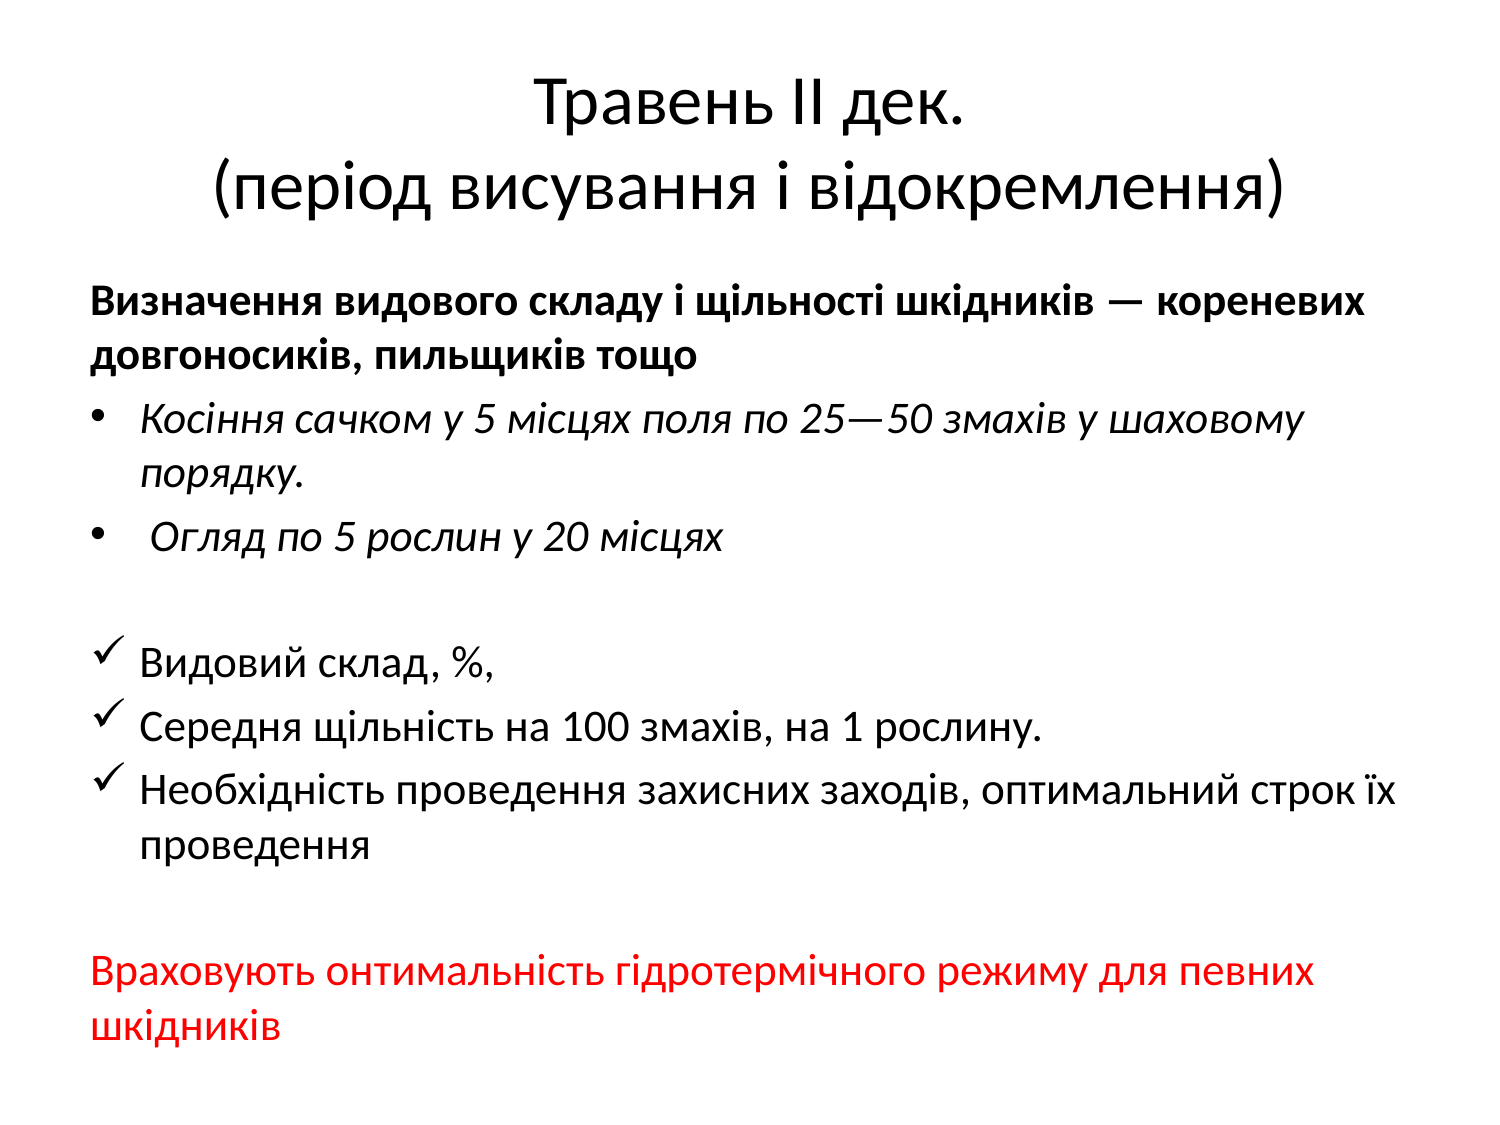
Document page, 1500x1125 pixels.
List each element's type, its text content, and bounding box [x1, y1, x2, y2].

list Визначення видового складу і щільності шкідників — кореневих довгоносиків, пильщиків тощо Косіння сачком у 5 місцях поля по 25—50 змахів у шаховому порядку. Огляд по 5 рослин у 20 місцях Видовий склад, %, Середня щільність на 100 змахів, на 1 рослину. Необхідність проведення захисних заходів, оптимальний строк їх проведення Враховують онтимальність гідротермічного режиму для певних шкідників [75, 262, 1425, 1059]
title Травень II дек. (період висування і відокремлення) [75, 45, 1425, 233]
